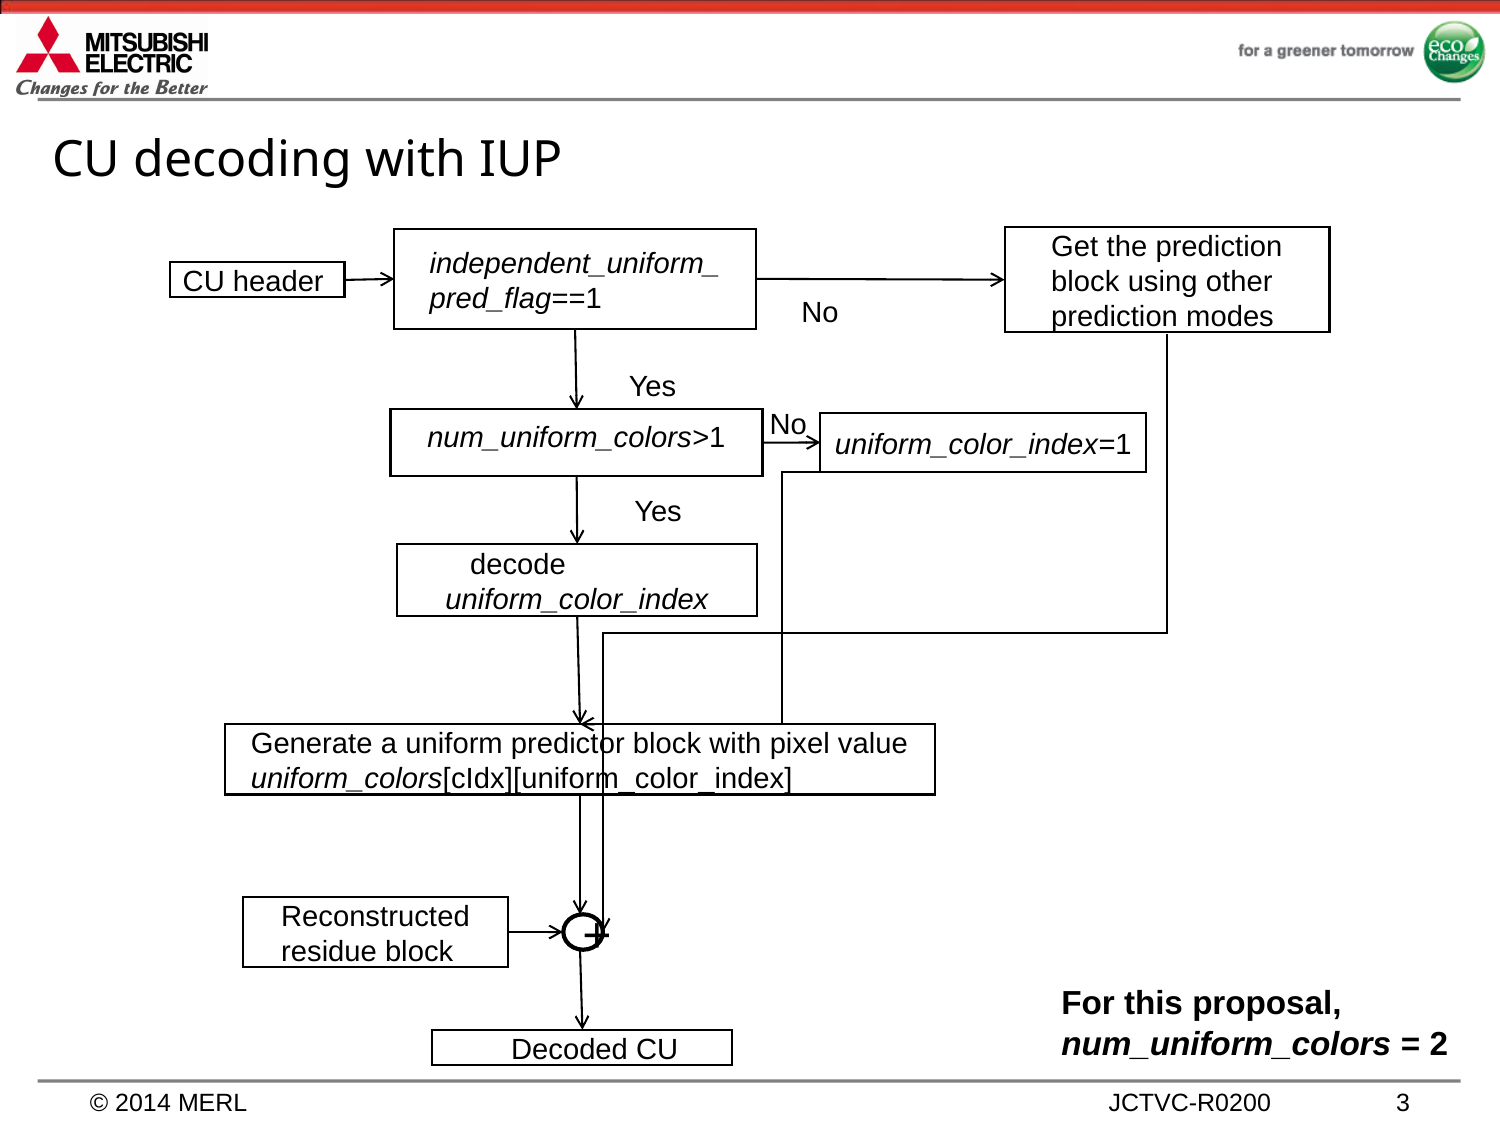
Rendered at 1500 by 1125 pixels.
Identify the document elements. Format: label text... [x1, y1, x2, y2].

picture [16, 16, 208, 97]
title CU decoding with IUP [37, 116, 1461, 196]
picture [1236, 19, 1486, 85]
picture [0, 0, 1500, 14]
text_box For this proposal, num_uniform_colors = 2 [1332, 974, 1483, 1069]
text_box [170, 224, 1330, 1066]
slide_number 3 [1352, 1071, 1425, 1125]
